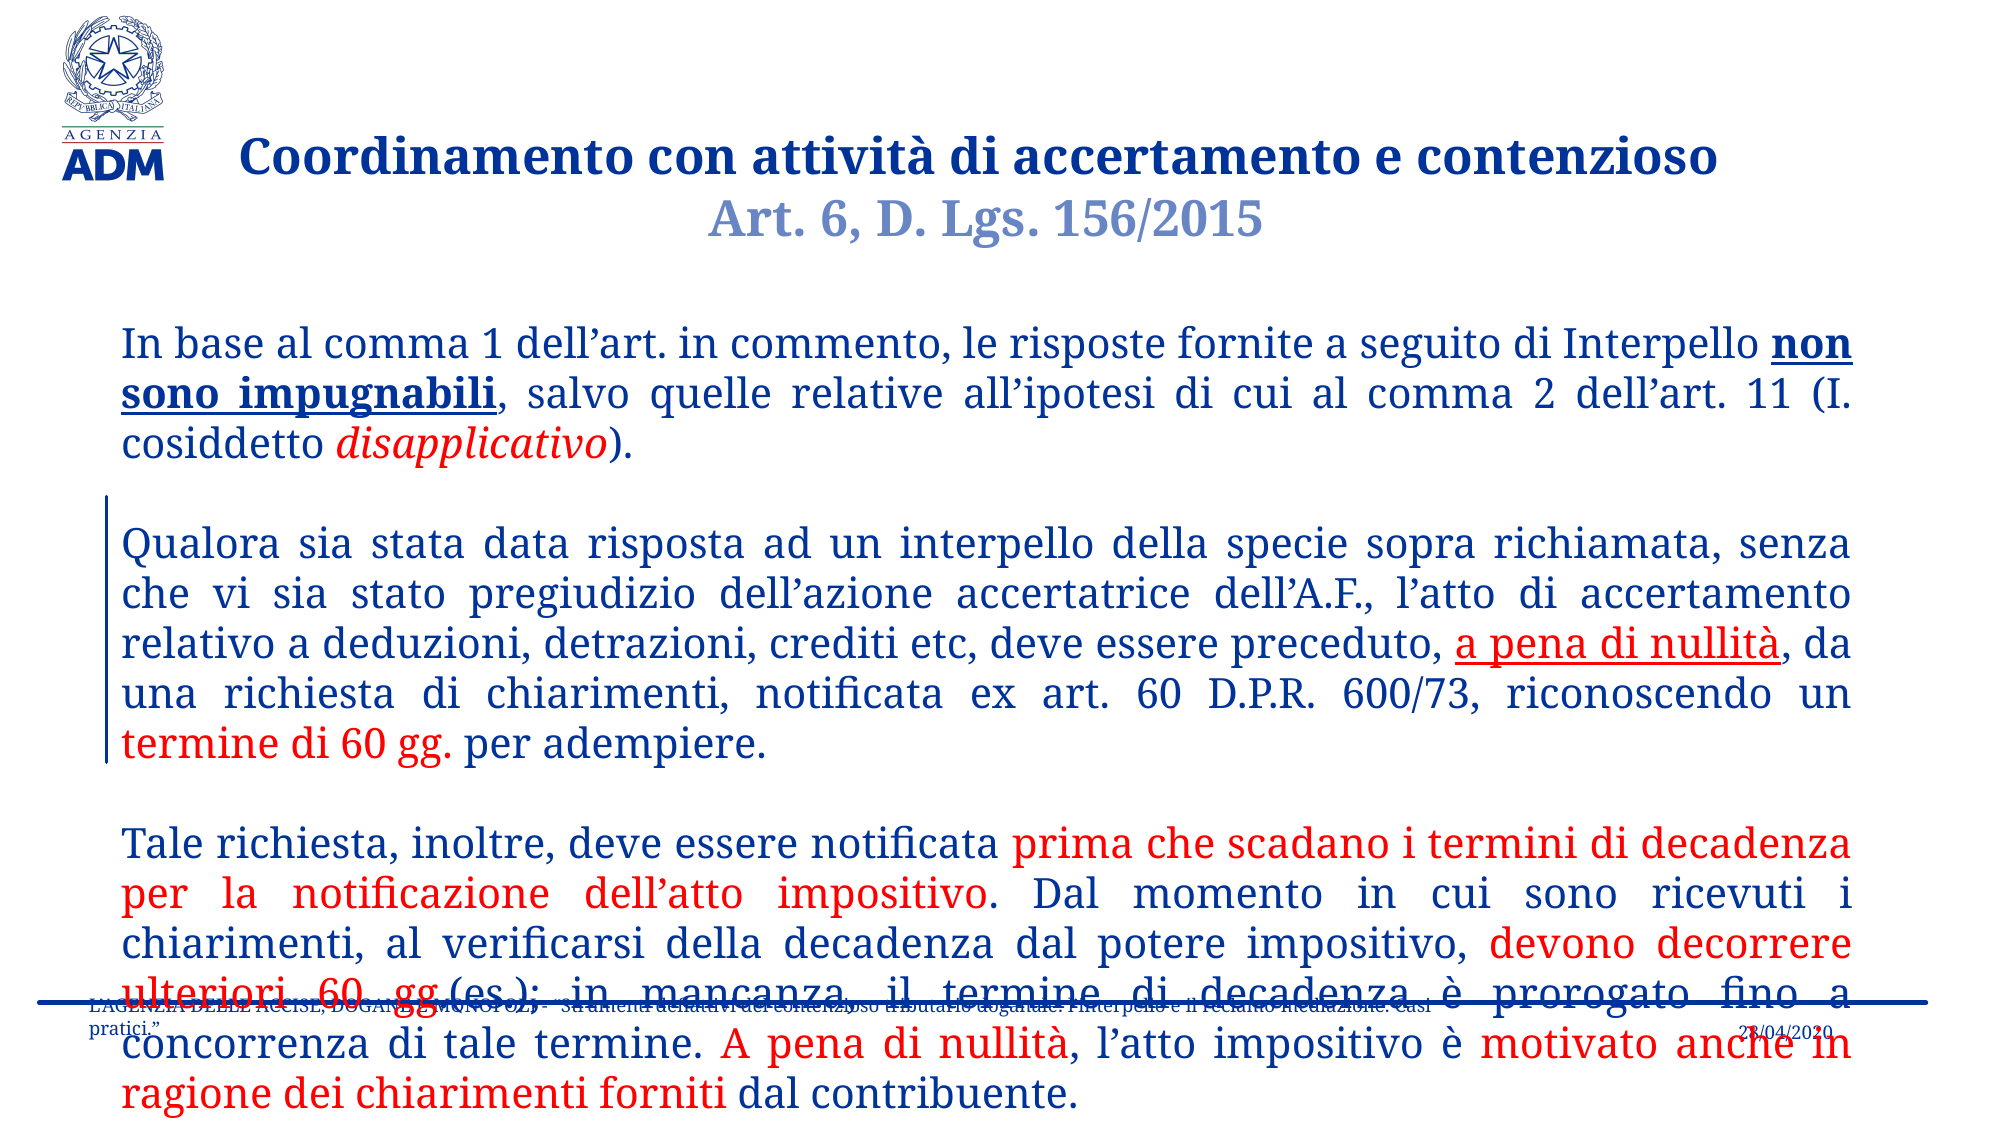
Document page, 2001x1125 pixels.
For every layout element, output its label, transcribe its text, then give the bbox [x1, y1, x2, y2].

text_box Coordinamento con attività di accertamento e contenzioso Art. 6, D. Lgs. 156/2015 In base al comma 1 dell’art. in commento, le risposte fornite a seguito di Interpello non sono impugnabili, salvo quelle relative all’ipotesi di cui al comma 2 dell’art. 11 (I. cosiddetto disapplicativo). Qualora sia stata data risposta ad un interpello della specie sopra richiamata, senza che vi sia stato pregiudizio dell’azione accertatrice dell’A.F., l’atto di accertamento relativo a deduzioni, detrazioni, crediti etc, deve essere preceduto, a pena di nullità, da una richiesta di chiarimenti, notificata ex art. 60 D.P.R. 600/73, riconoscendo un termine di 60 gg. per adempiere. Tale richiesta, inoltre, deve essere notificata prima che scadano i termini di decadenza per la notificazione dell’atto impositivo. Dal momento in cui sono ricevuti i chiarimenti, al verificarsi della decadenza dal potere impositivo, devono decorrere ulteriori 60 gg.(es.); in mancanza, il termine di decadenza è prorogato fino a concorrenza di tale termine. A pena di nullità, l’atto impositivo è motivato anche in ragione dei chiarimenti forniti dal contribuente. [106, 109, 1868, 1125]
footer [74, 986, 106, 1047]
picture [44, 0, 183, 201]
